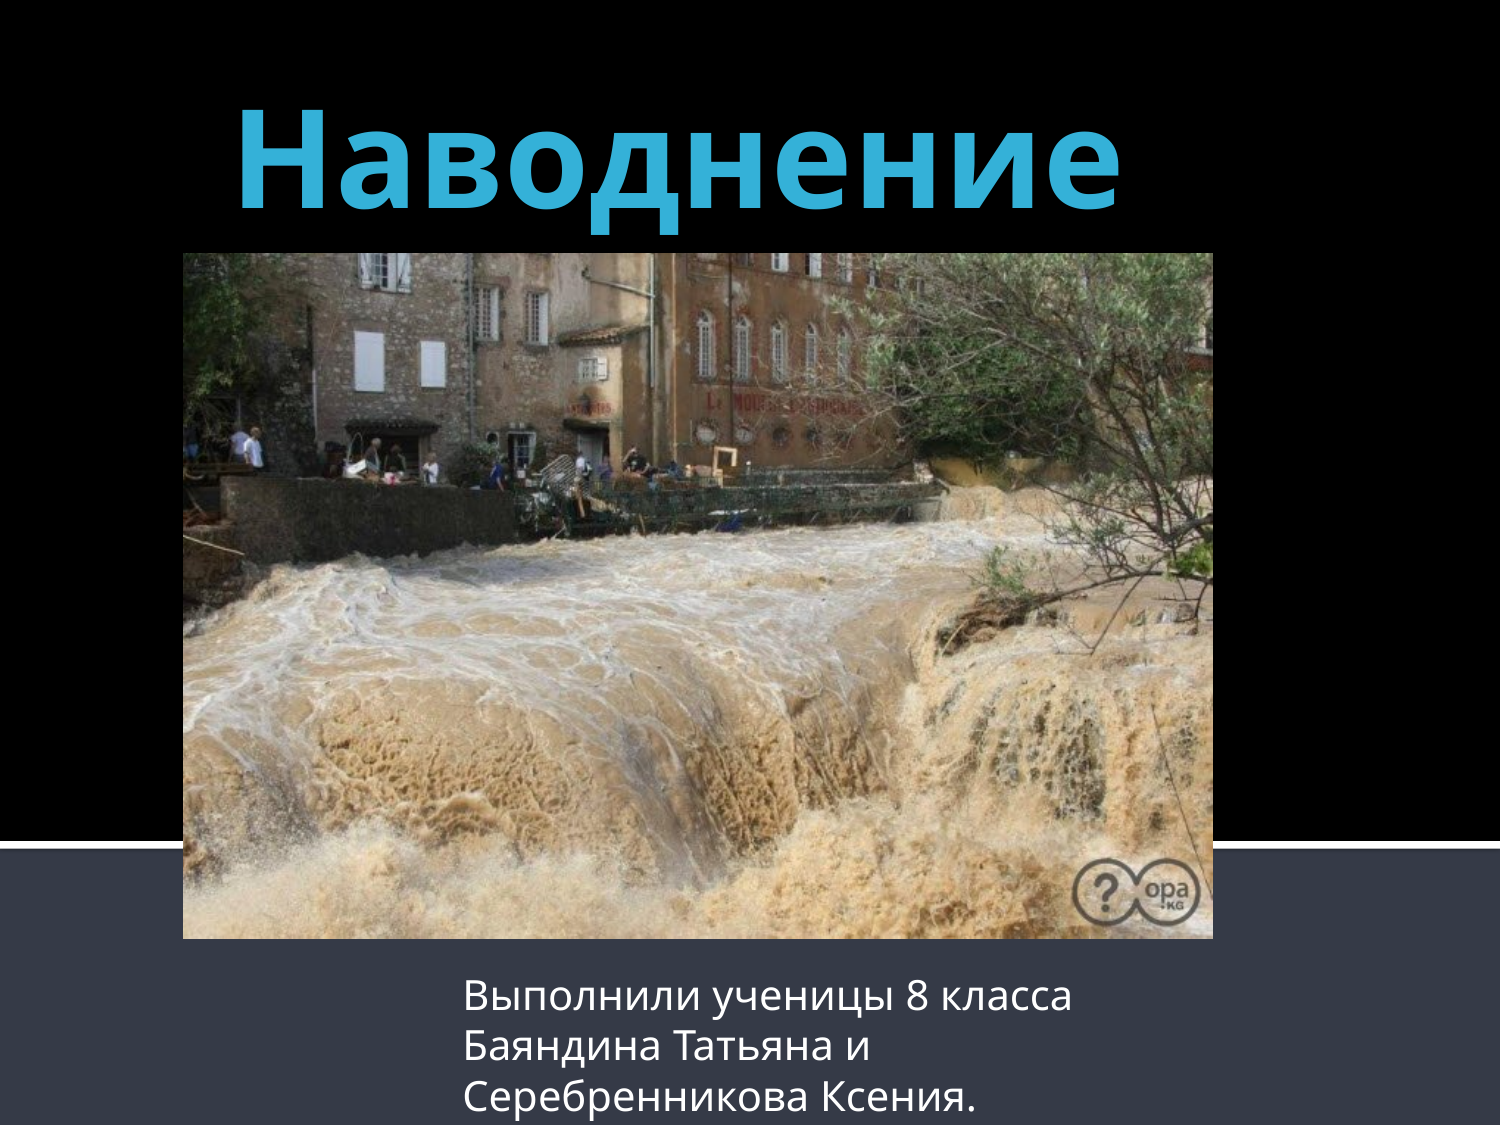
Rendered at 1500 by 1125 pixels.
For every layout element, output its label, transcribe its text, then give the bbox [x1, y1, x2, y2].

subtitle Выполнили ученицы 8 класса Баяндина Татьяна и Серебренникова Ксения. [442, 965, 1093, 1120]
picture [182, 253, 1213, 939]
text_box Наводнение [214, 64, 1140, 244]
